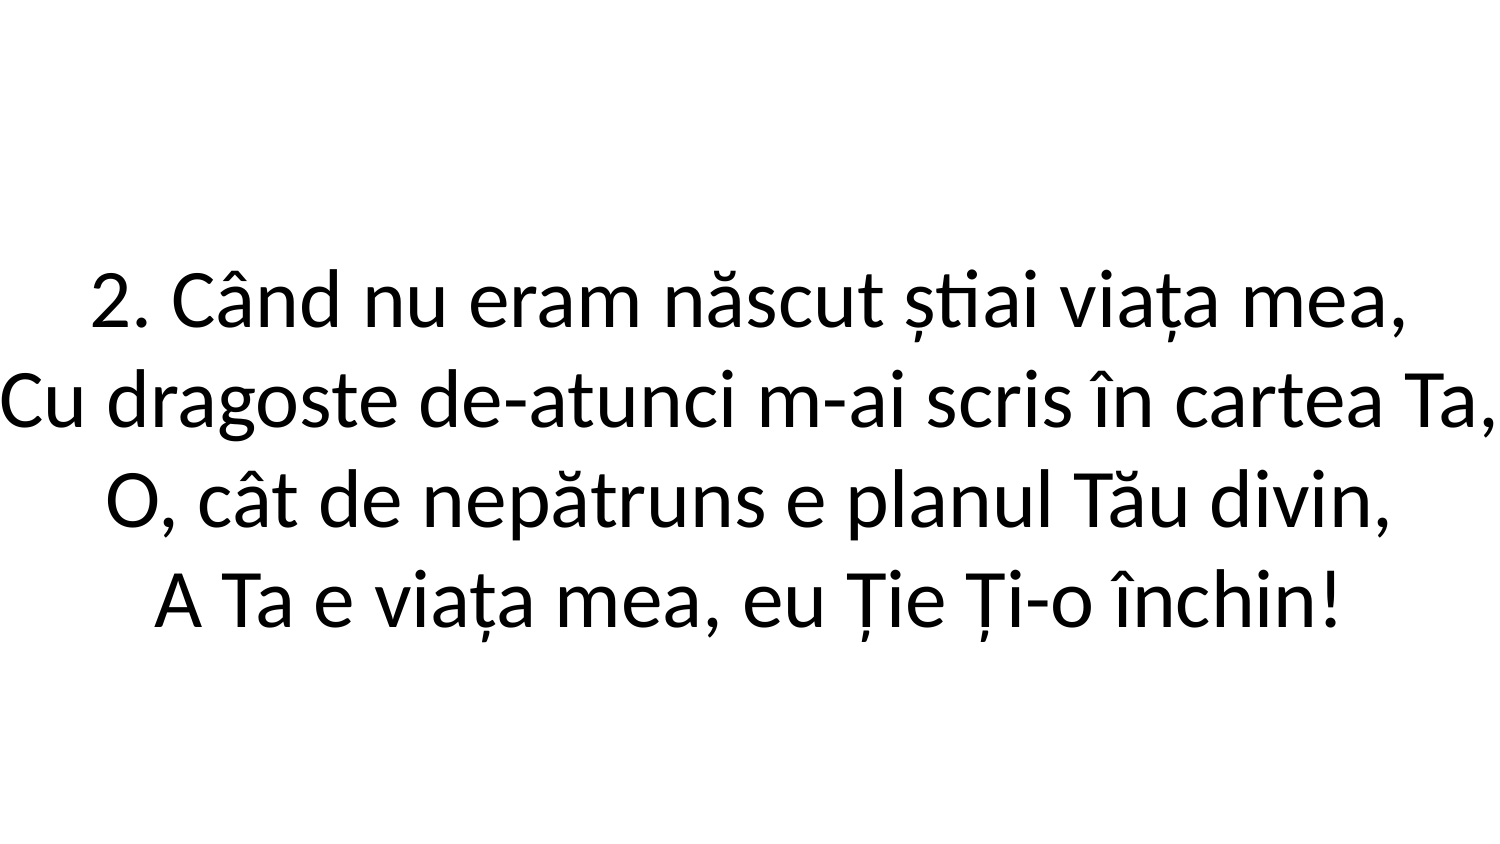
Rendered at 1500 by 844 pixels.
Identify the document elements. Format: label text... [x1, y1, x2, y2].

text_box 2. Când nu eram născut știai viața mea, Cu dragoste de-atunci m-ai scris în cartea Ta, O, cât de nepătruns e planul Tău divin, A Ta e viața mea, eu Ție Ți-o închin! [0, 192, 1500, 652]
